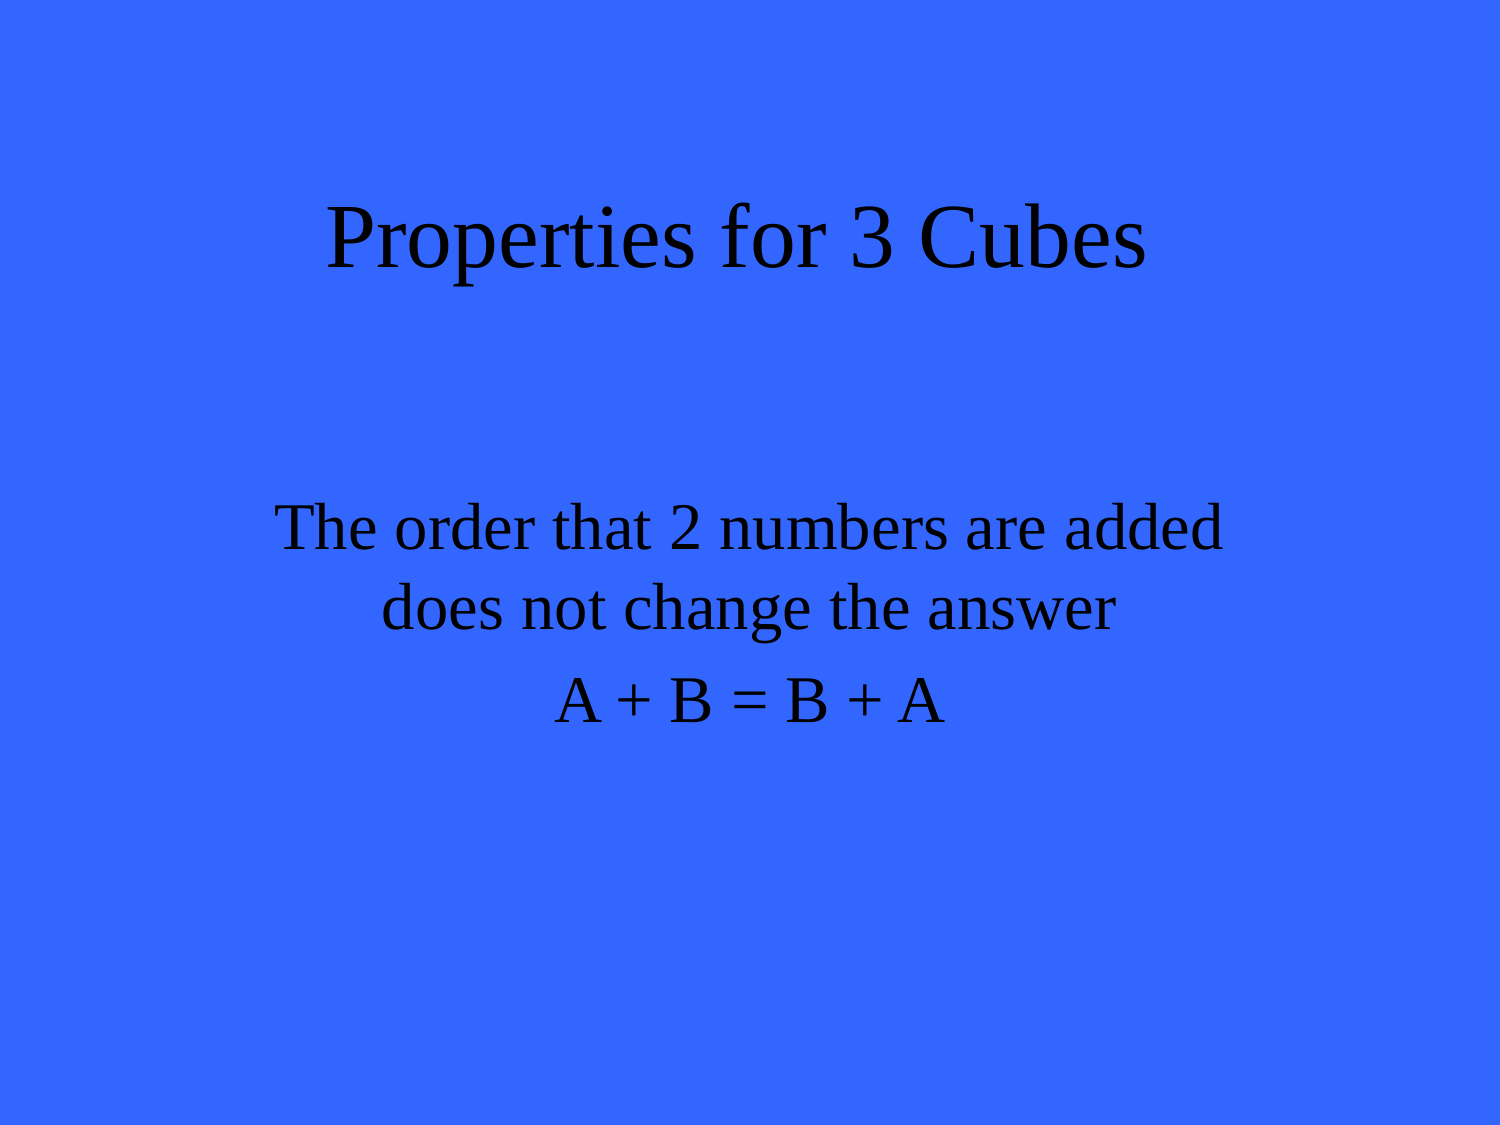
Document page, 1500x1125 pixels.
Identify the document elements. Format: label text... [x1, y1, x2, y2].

text_box Properties for 3 Cubes [99, 137, 1375, 325]
subtitle The order that 2 numbers are added does not change the answer A + B = B + A [224, 474, 1276, 926]
